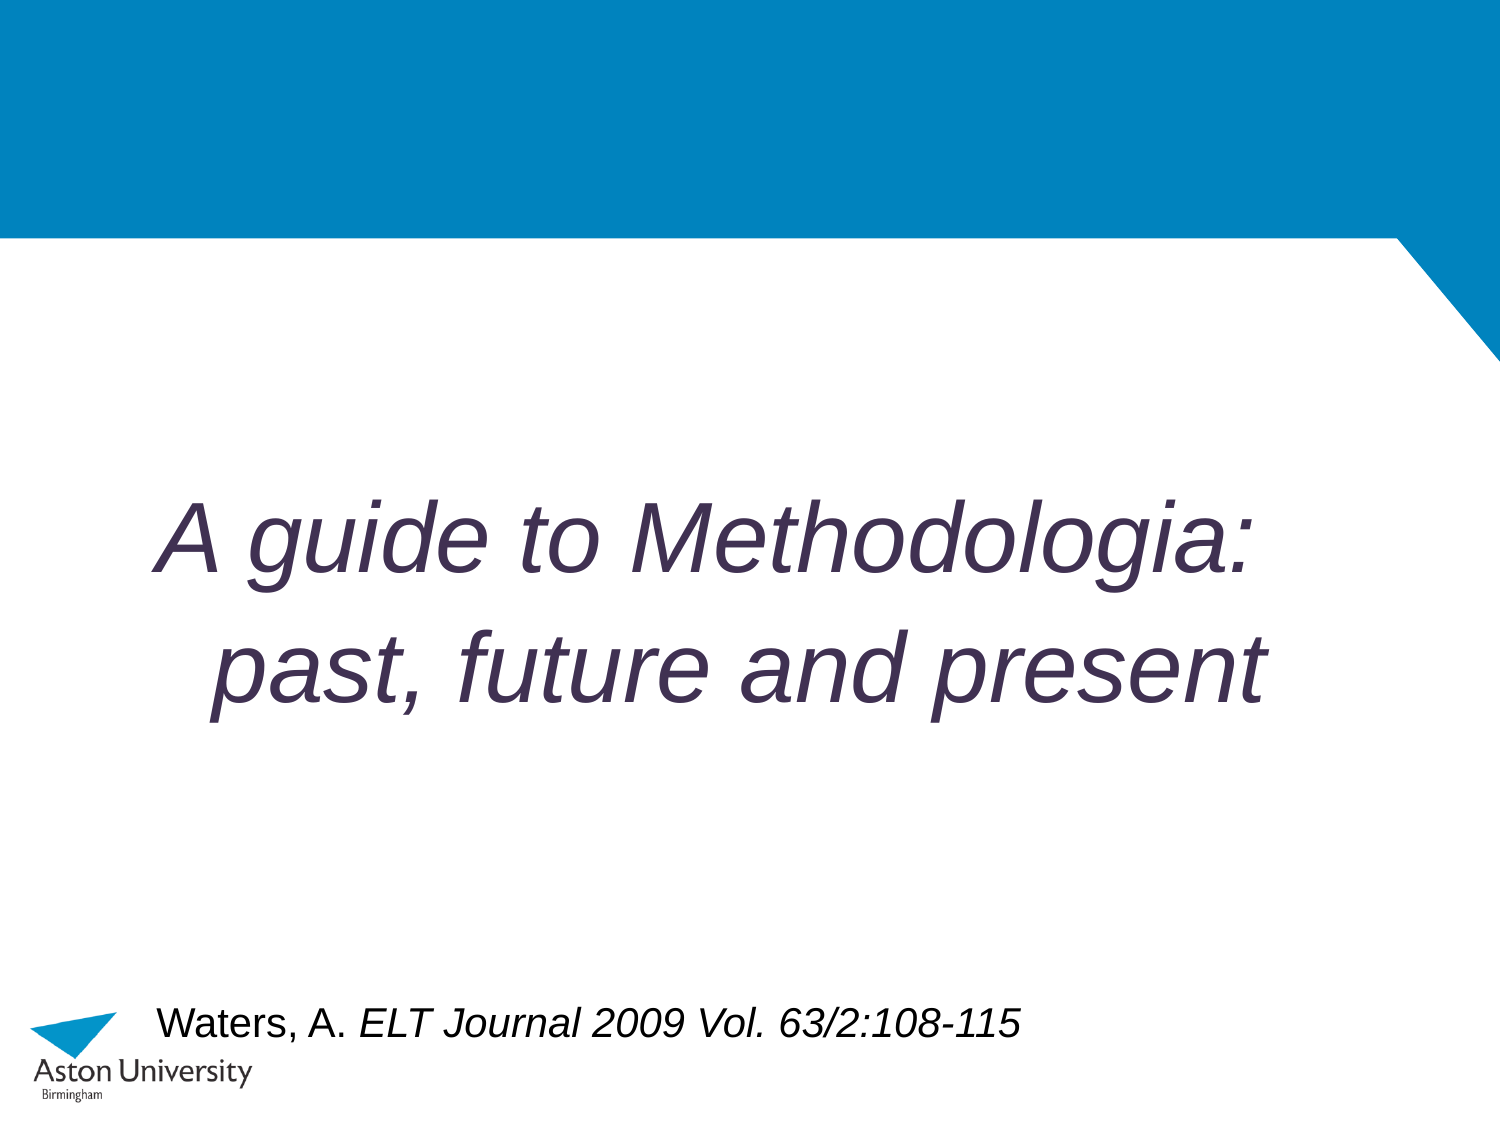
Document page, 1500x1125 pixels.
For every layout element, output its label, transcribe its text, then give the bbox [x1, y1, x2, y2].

list A guide to Methodologia: past, future and present Waters, A. ELT Journal 2009 Vol. 63/2:108-115 [156, 343, 1398, 1004]
picture [28, 1011, 253, 1103]
